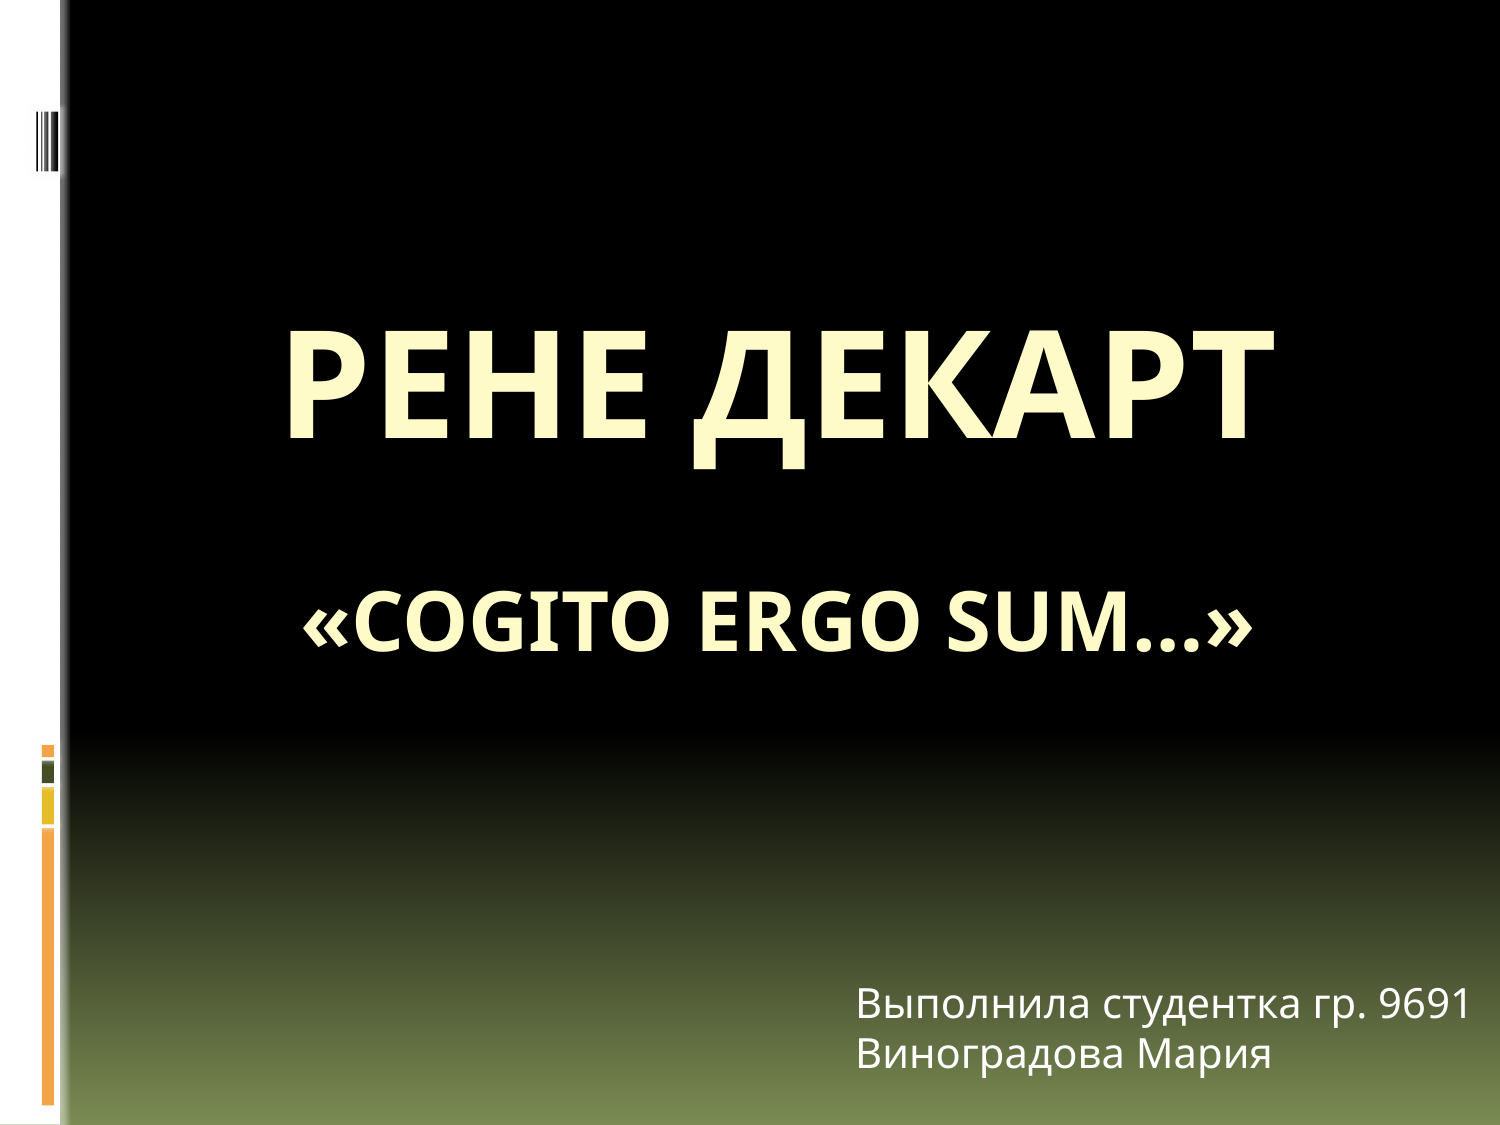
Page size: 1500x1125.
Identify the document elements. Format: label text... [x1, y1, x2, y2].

title Рене Декарт «Cogito ergo sum…» [117, 281, 1440, 523]
subtitle Выполнила студентка гр. 9691 Виноградова Мария [838, 796, 1500, 1085]
